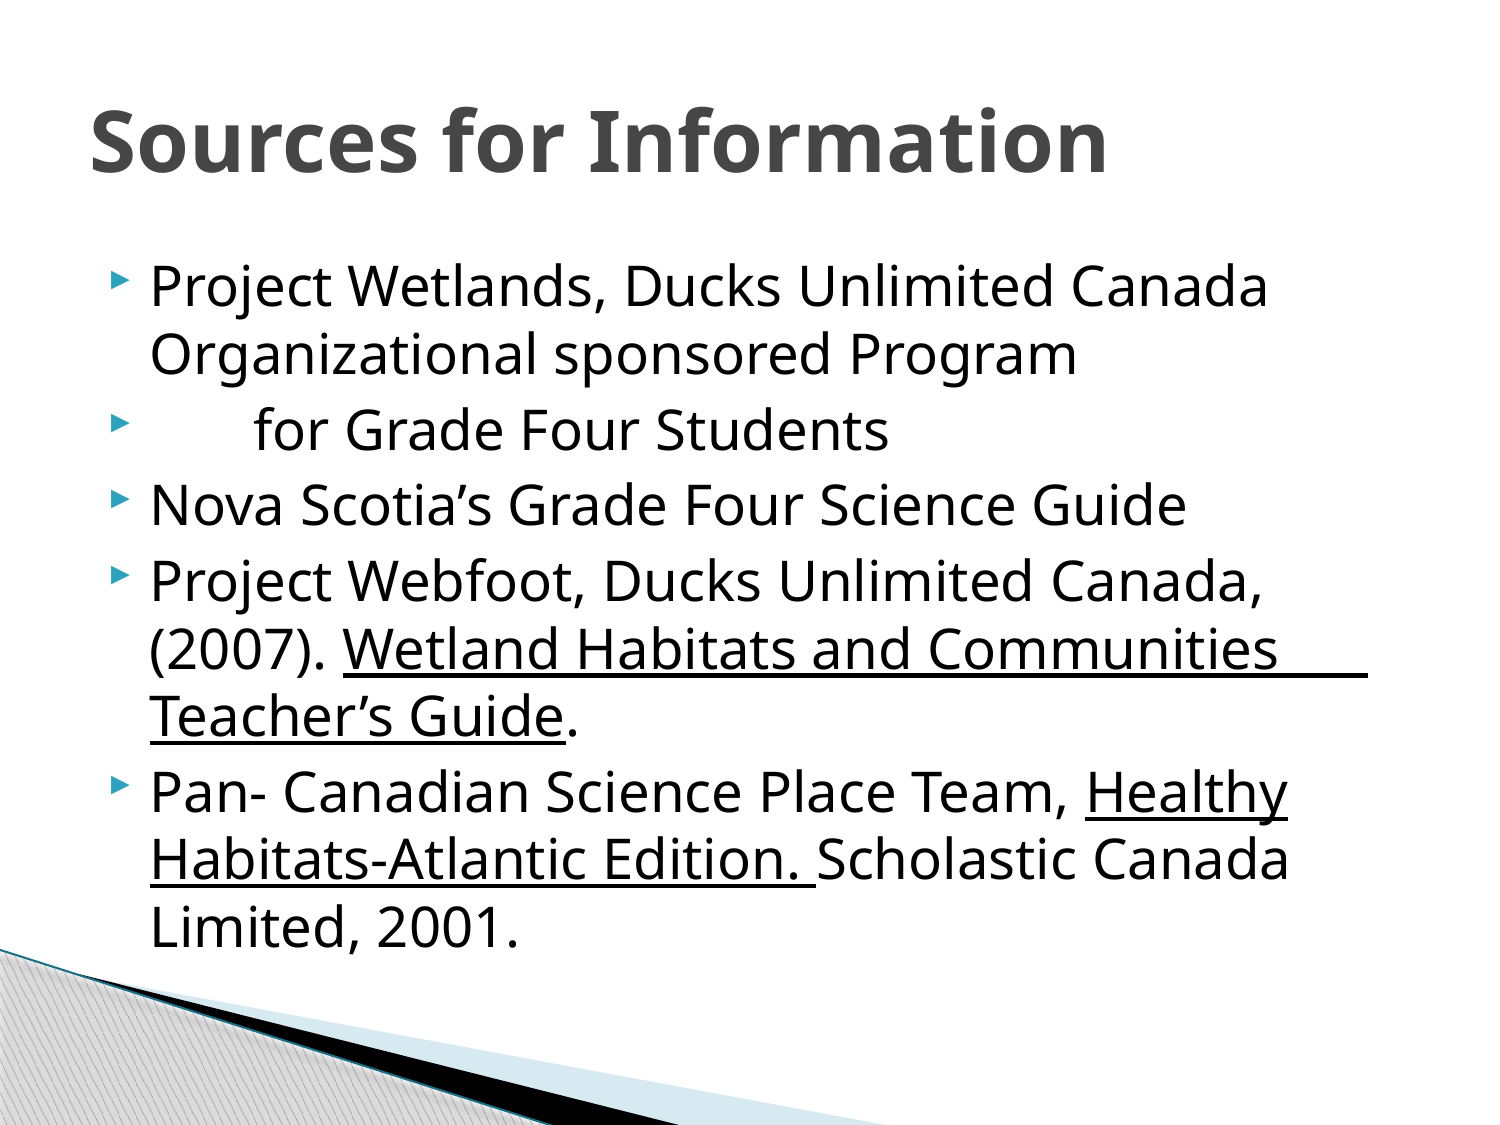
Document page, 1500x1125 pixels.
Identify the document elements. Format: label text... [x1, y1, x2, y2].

list Project Wetlands, Ducks Unlimited Canada Organizational sponsored Program for Grade Four Students Nova Scotia’s Grade Four Science Guide Project Webfoot, Ducks Unlimited Canada, (2007). Wetland Habitats and Communities Teacher’s Guide. Pan- Canadian Science Place Team, Healthy Habitats-Atlantic Edition. Scholastic Canada Limited, 2001. [74, 242, 1426, 986]
title Sources for Information [75, 45, 1425, 233]
